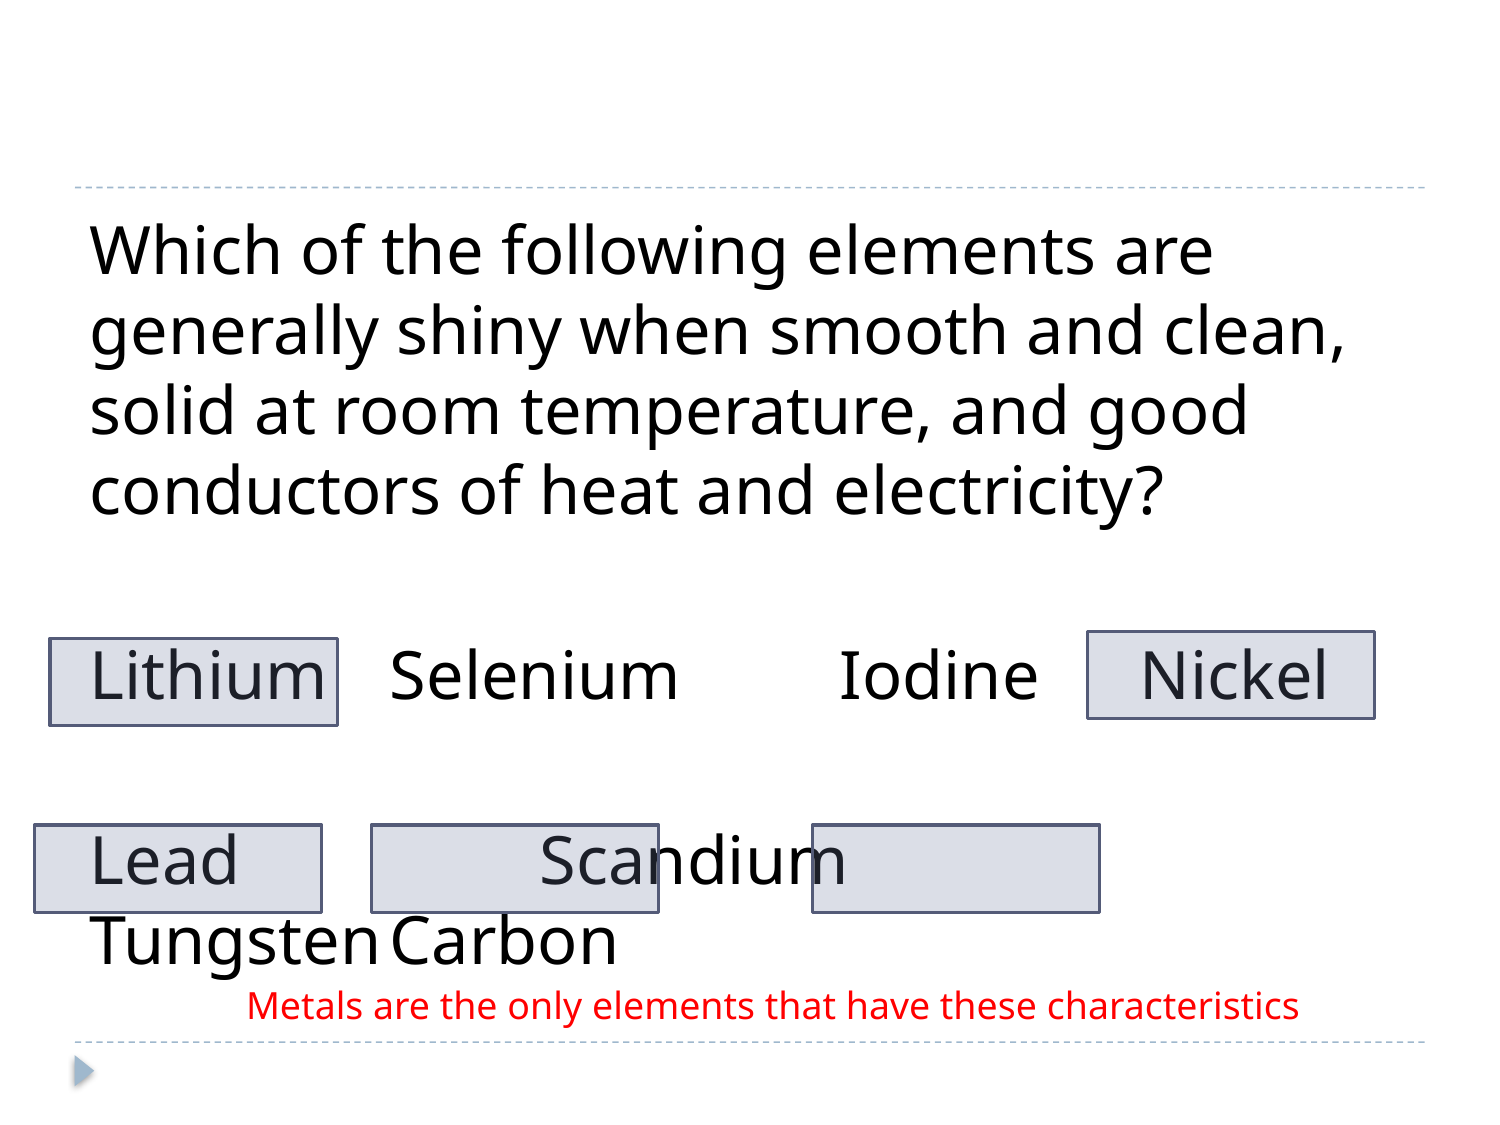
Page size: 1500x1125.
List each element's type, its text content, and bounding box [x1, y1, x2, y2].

text_box Metals are the only elements that have these characteristics [231, 974, 1394, 1035]
text_box [370, 823, 660, 914]
text_box [1086, 630, 1376, 720]
text_box [33, 823, 323, 914]
text_box [48, 637, 339, 727]
text_box [811, 823, 1101, 914]
list Which of the following elements are generally shiny when smooth and clean, solid at room temperature, and good conductors of heat and electricity? Lithium Selenium Iodine Nickel Lead Scandium Tungsten Carbon [75, 200, 1425, 1010]
